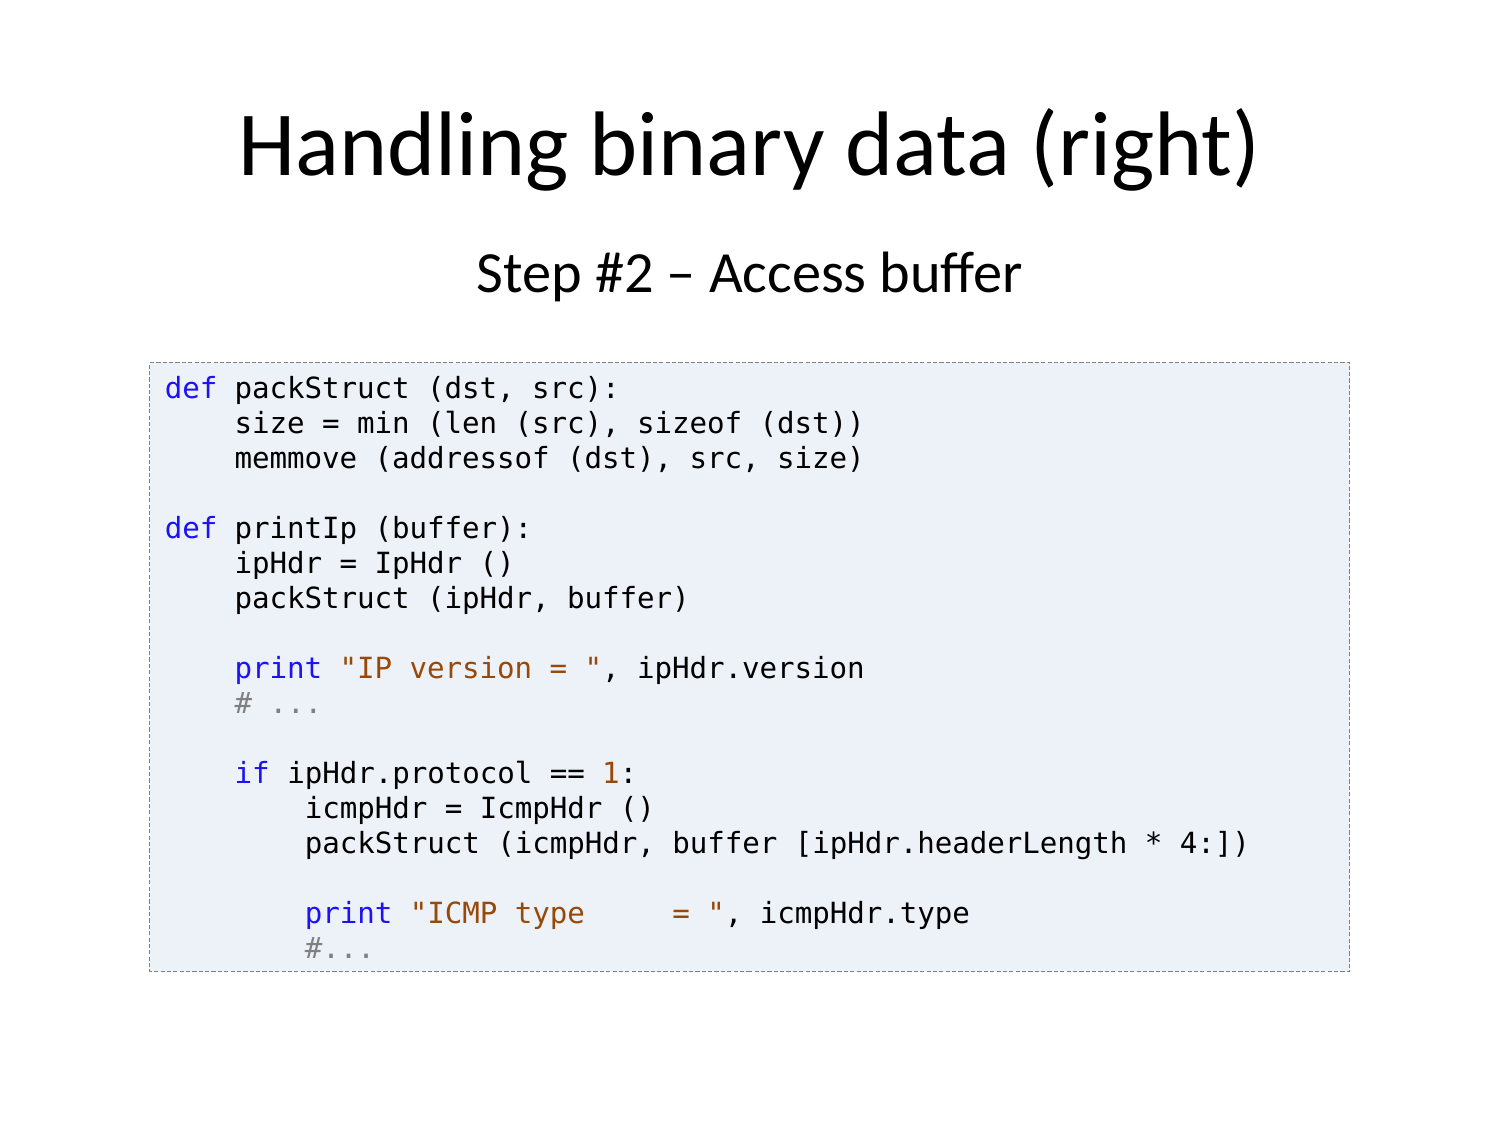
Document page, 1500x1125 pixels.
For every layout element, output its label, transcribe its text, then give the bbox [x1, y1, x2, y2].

text_box Step #2 – Access buffer [461, 226, 1038, 312]
title Handling binary data (right) [75, 45, 1425, 233]
text_box def packStruct (dst, src): size = min (len (src), sizeof (dst)) memmove (addressof (dst), src, size) def printIp (buffer): ipHdr = IpHdr () packStruct (ipHdr, buffer) print "IP version = ", ipHdr.version # ... if ipHdr.protocol == 1: icmpHdr = IcmpHdr () packStruct (icmpHdr, buffer [ipHdr.headerLength * 4:]) print "ICMP type = ", icmpHdr.type #... [149, 362, 1350, 972]
